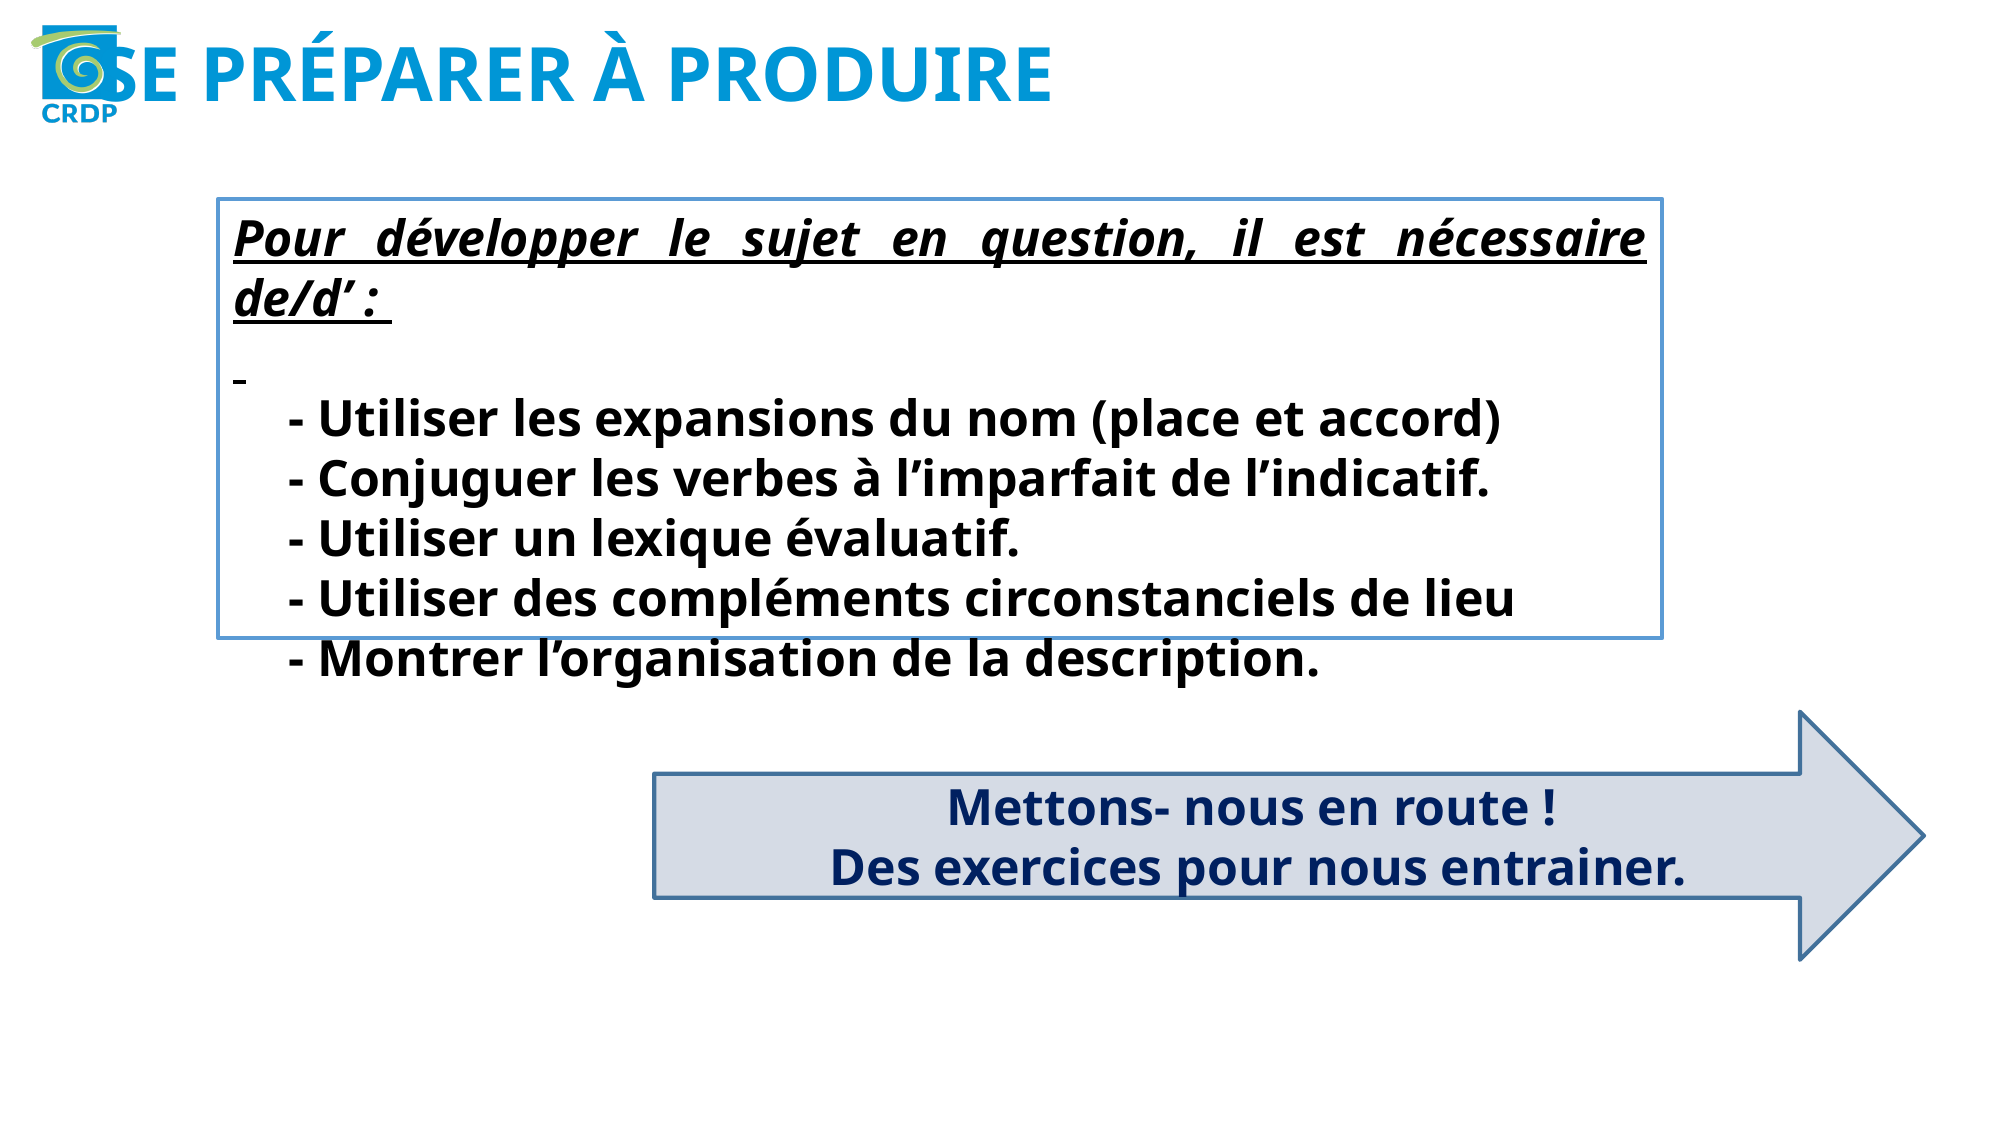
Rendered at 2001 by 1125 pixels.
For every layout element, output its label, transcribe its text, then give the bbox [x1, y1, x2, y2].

text_box Pour développer le sujet en question, il est nécessaire de/d’ : - Utiliser les expansions du nom (place et accord) - Conjuguer les verbes à l’imparfait de l’indicatif. - Utiliser un lexique évaluatif. - Utiliser des compléments circonstanciels de lieu - Montrer l’organisation de la description. [218, 198, 1663, 639]
text_box SE PRÉPARER À PRODUIRE [4, 19, 1149, 125]
text_box Mettons- nous en route ! Des exercices pour nous entrainer. [654, 711, 1925, 960]
